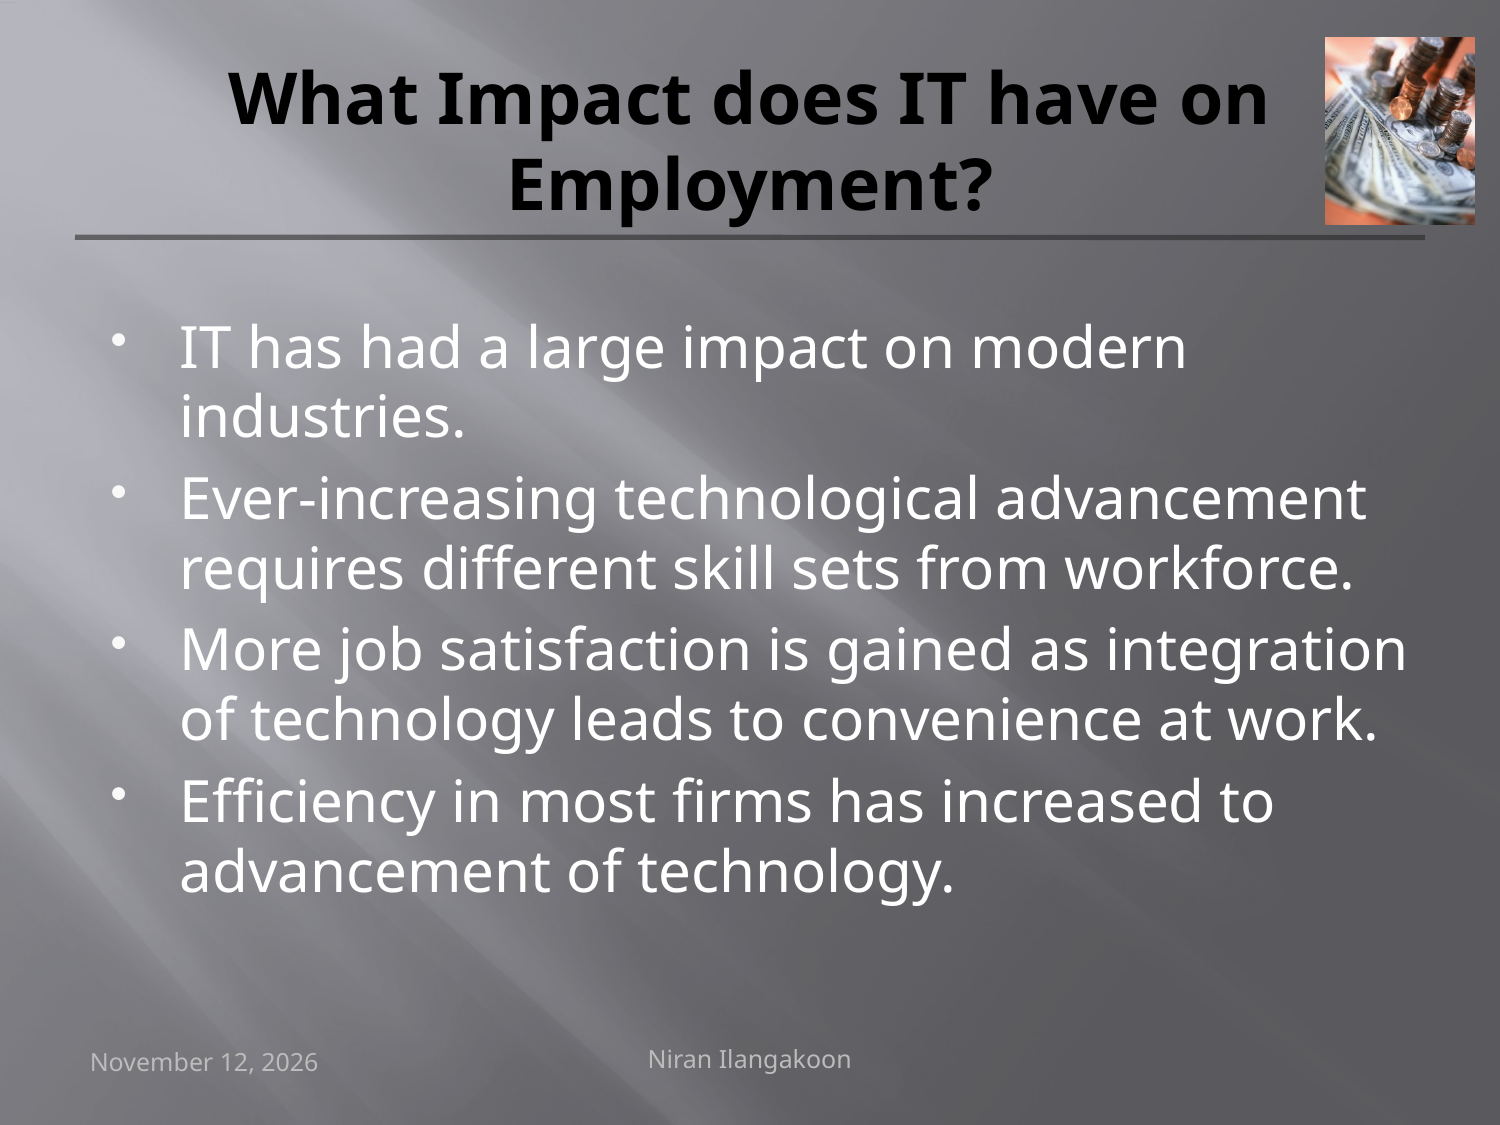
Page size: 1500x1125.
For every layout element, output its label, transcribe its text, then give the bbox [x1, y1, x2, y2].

title What Impact does IT have on Employment? [75, 45, 1425, 233]
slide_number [75, 1027, 425, 1088]
footer Niran Ilangakoon [512, 1025, 988, 1085]
picture [1325, 37, 1475, 225]
list IT has had a large impact on modern industries. Ever-increasing technological advancement requires different skill sets from workforce. More job satisfaction is gained as integration of technology leads to convenience at work. Efficiency in most firms has increased to advancement of technology. [75, 302, 1425, 1075]
